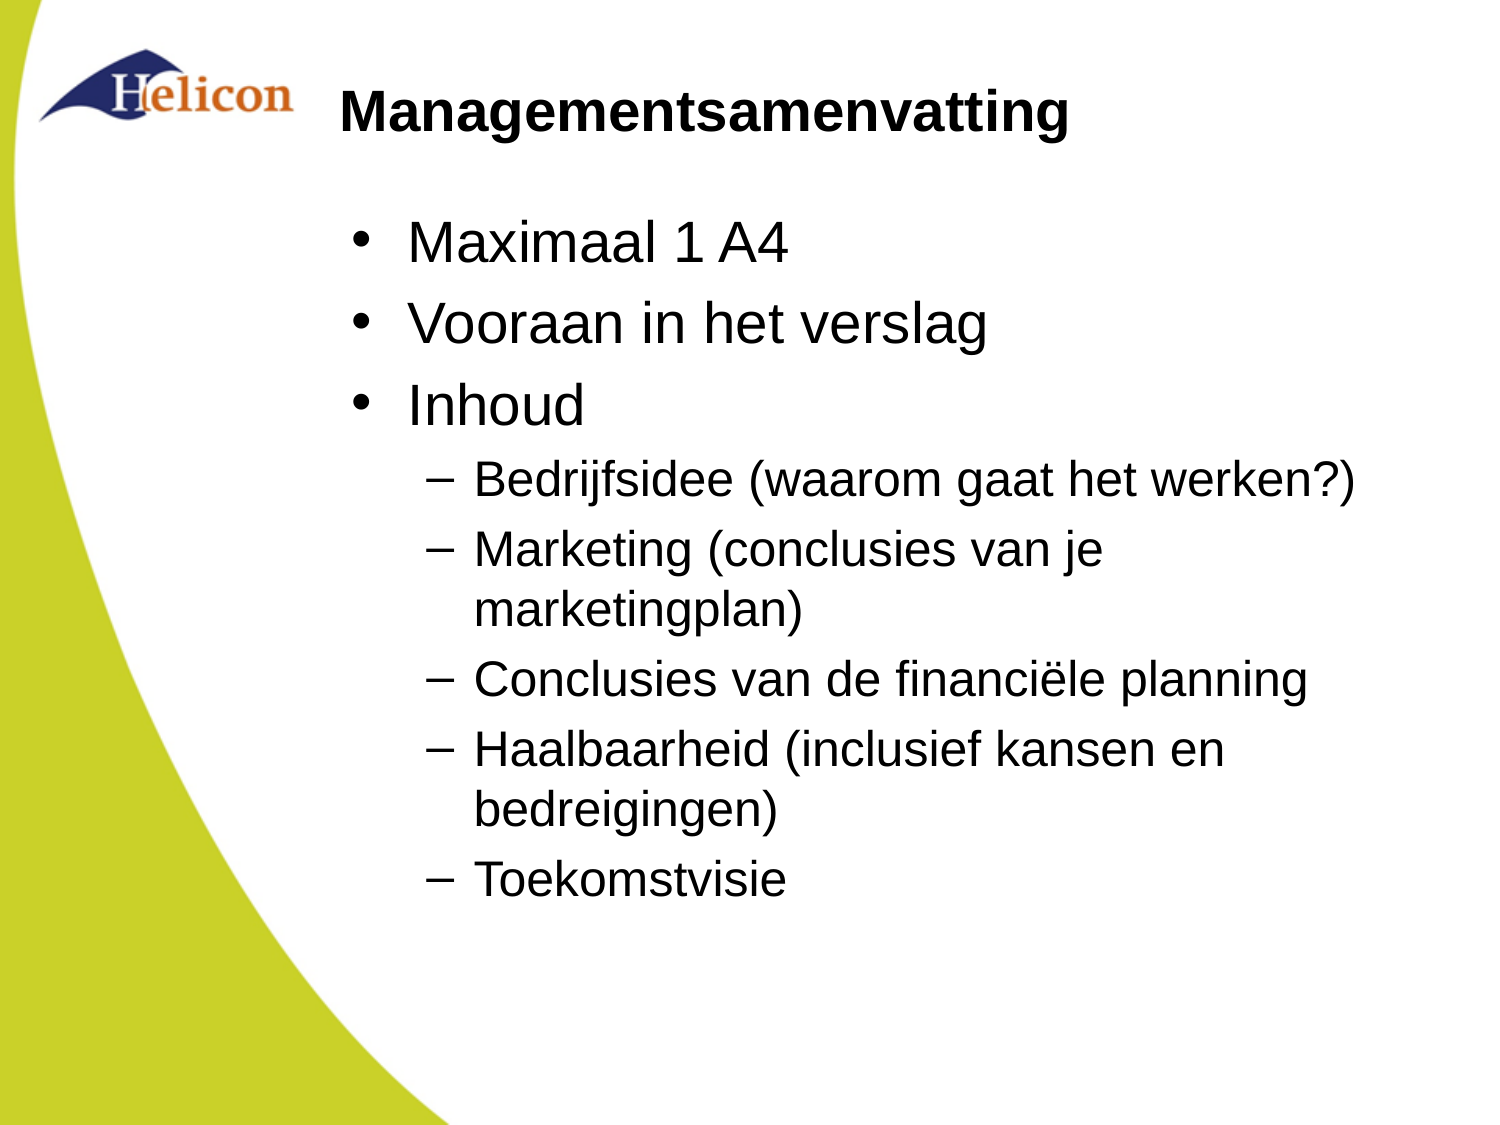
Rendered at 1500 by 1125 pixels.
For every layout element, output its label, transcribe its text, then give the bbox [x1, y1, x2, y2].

list Maximaal 1 A4 Vooraan in het verslag Inhoud Bedrijfsidee (waarom gaat het werken?) Marketing (conclusies van je marketingplan) Conclusies van de financiële planning Haalbaarheid (inclusief kansen en bedreigingen) Toekomstvisie [336, 196, 1425, 1005]
picture [0, 0, 1500, 1125]
title Managementsamenvatting [324, 54, 1415, 161]
